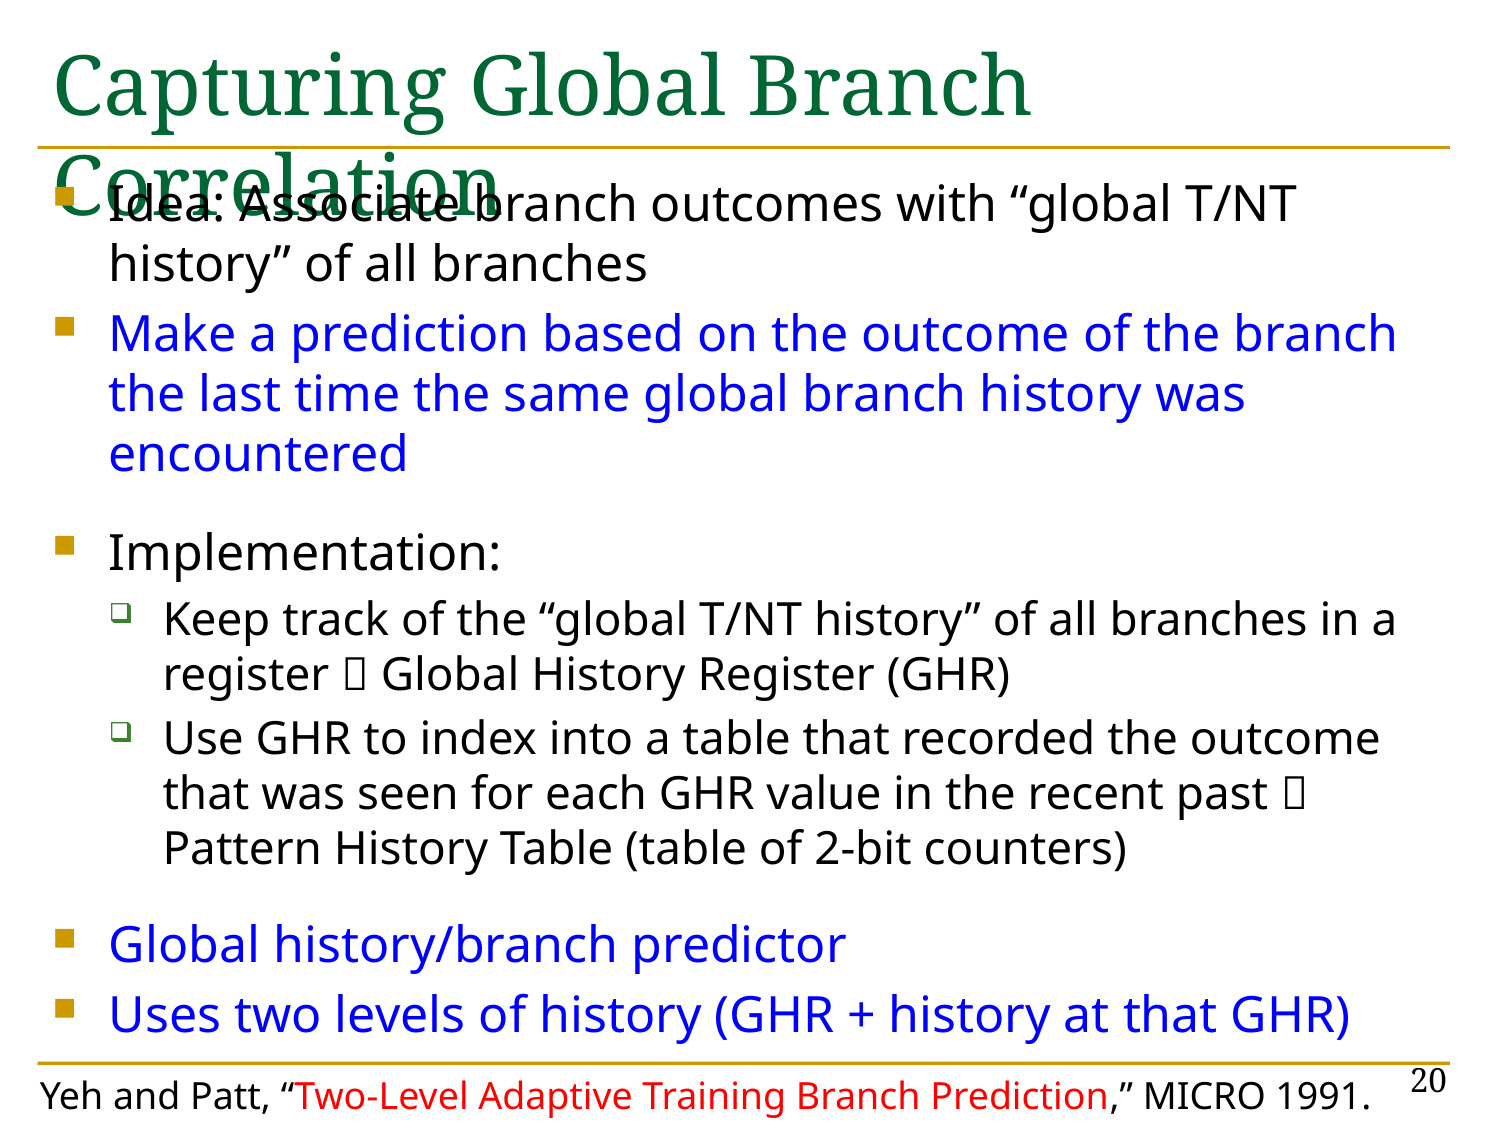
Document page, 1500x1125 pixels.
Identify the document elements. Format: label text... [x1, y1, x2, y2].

list Idea: Associate branch outcomes with “global T/NT history” of all branches Make a prediction based on the outcome of the branch the last time the same global branch history was encountered Implementation: Keep track of the “global T/NT history” of all branches in a register  Global History Register (GHR) Use GHR to index into a table that recorded the outcome that was seen for each GHR value in the recent past  Pattern History Table (table of 2-bit counters) Global history/branch predictor Uses two levels of history (GHR + history at that GHR) [37, 163, 1488, 1016]
slide_number 20 [1111, 1036, 1462, 1112]
text_box Yeh and Patt, “Two-Level Adaptive Training Branch Prediction,” MICRO 1991. [24, 1064, 1400, 1124]
title Capturing Global Branch Correlation [37, 24, 1450, 163]
